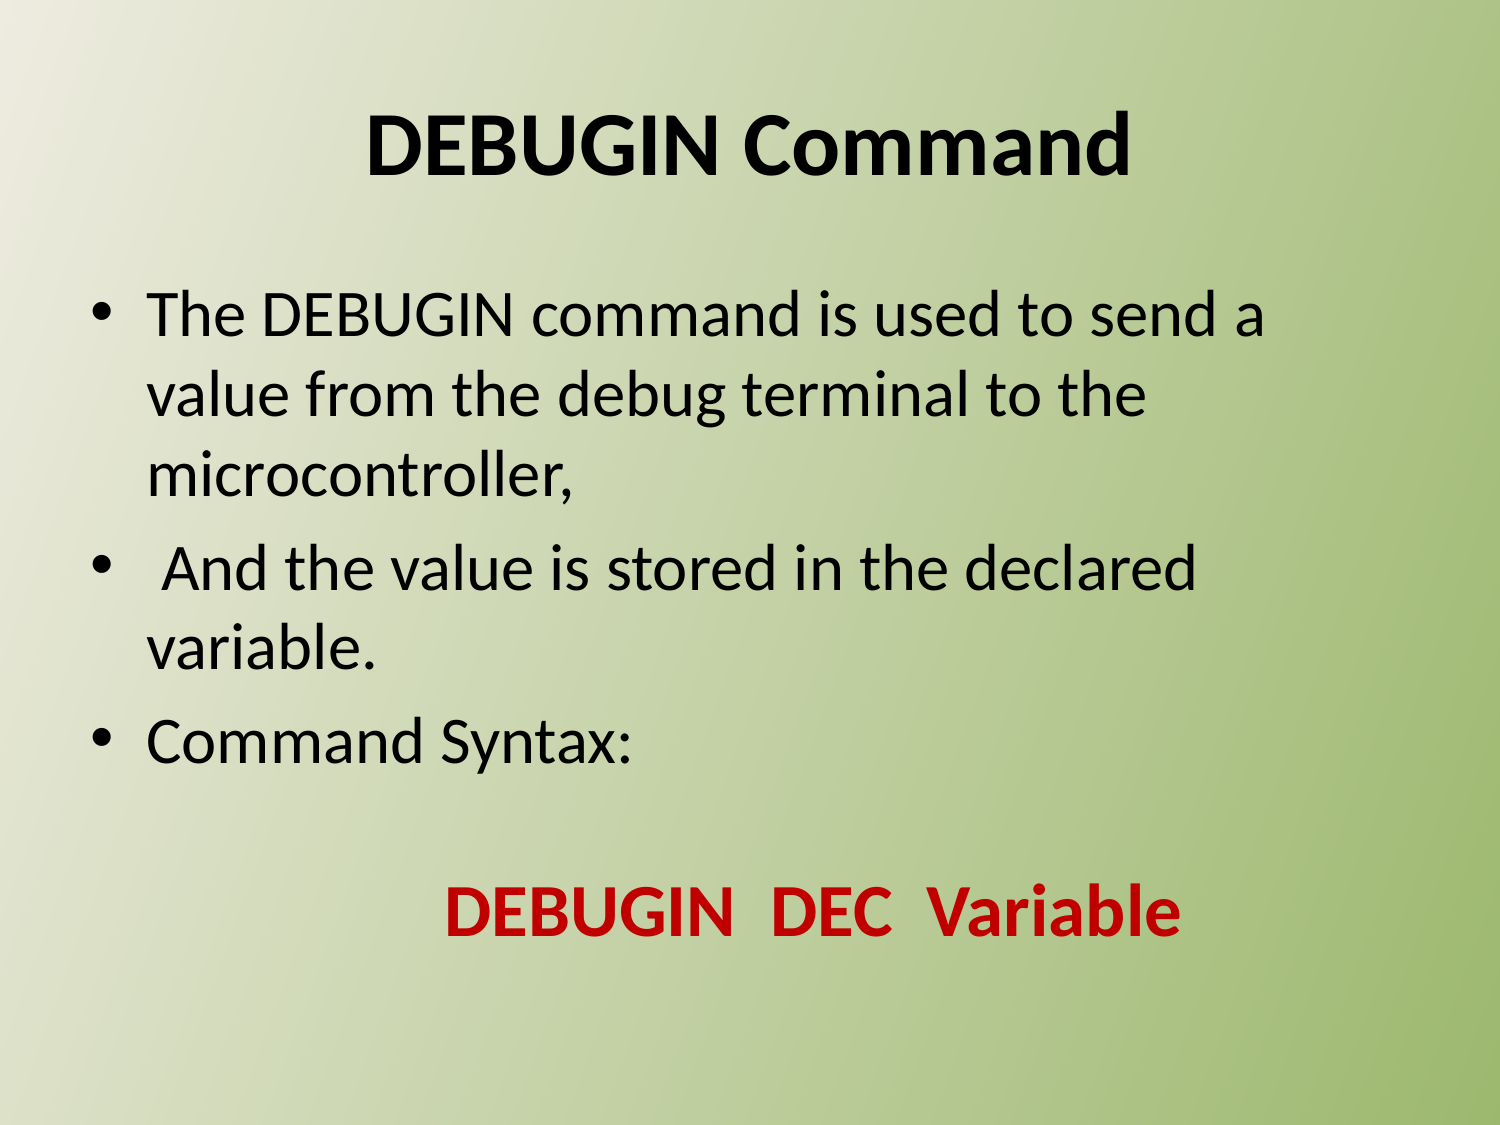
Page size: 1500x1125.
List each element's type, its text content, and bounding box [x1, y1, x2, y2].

title DEBUGIN Command [75, 45, 1425, 233]
list The DEBUGIN command is used to send a value from the debug terminal to the microcontroller, And the value is stored in the declared variable. Command Syntax: DEBUGIN DEC Variable [75, 262, 1425, 1005]
